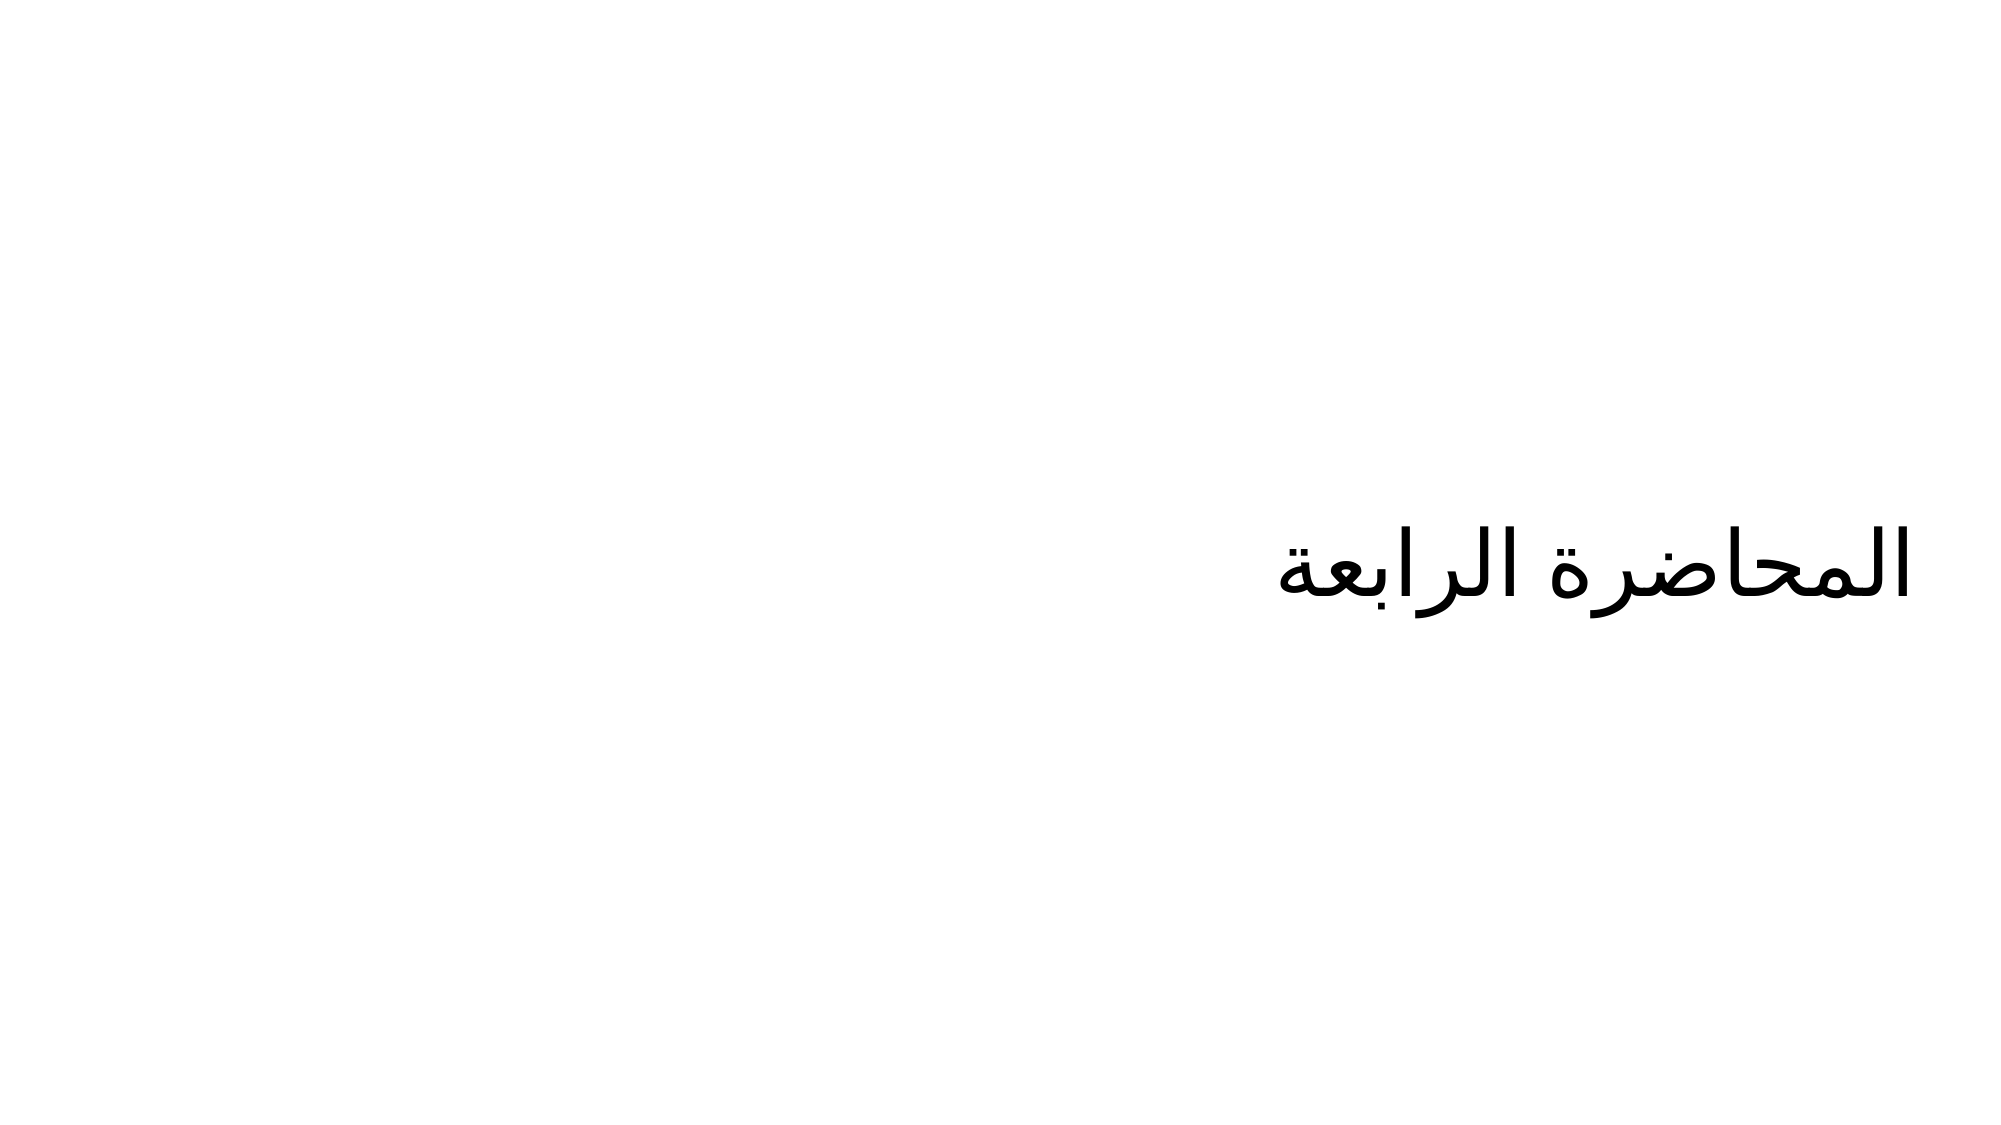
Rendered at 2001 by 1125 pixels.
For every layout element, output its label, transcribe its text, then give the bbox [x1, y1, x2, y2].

title المحاضرة الرابعة [137, 59, 1933, 1074]
